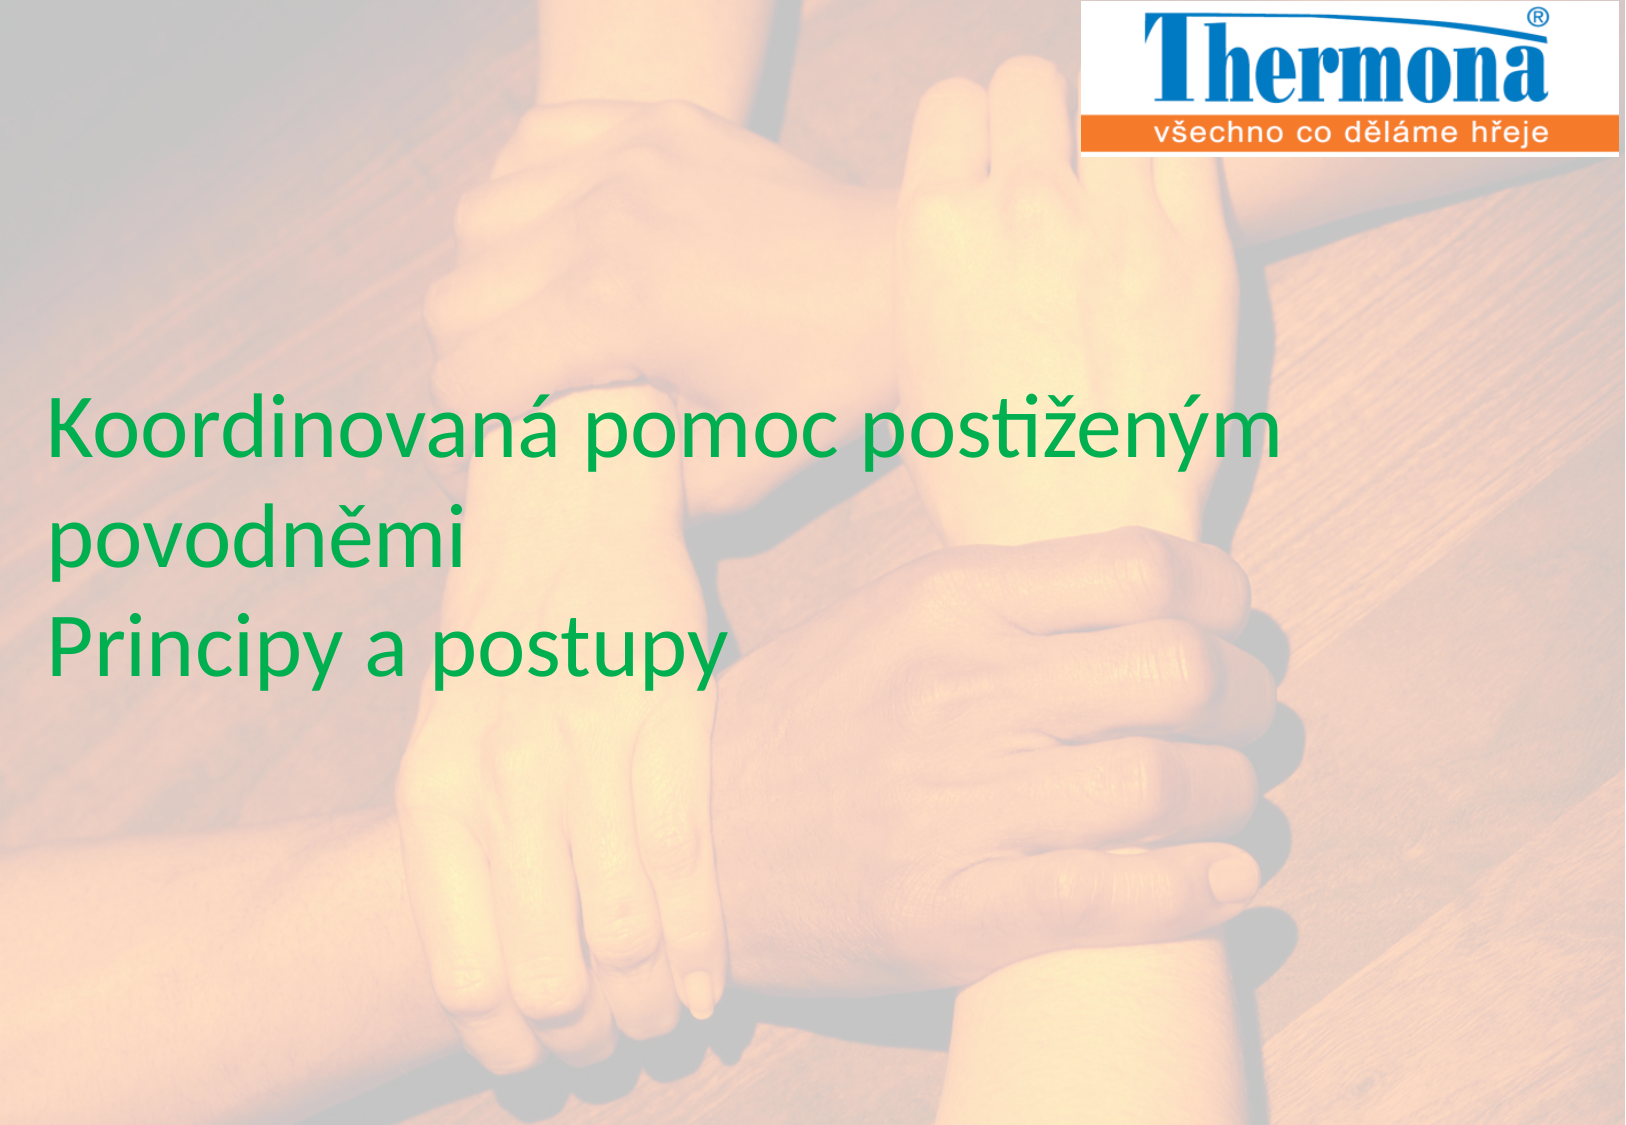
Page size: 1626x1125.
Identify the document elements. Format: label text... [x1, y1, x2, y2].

picture [1080, 1, 1619, 157]
text_box Koordinovaná pomoc postiženým povodněmi Principy a postupy [31, 357, 1606, 703]
